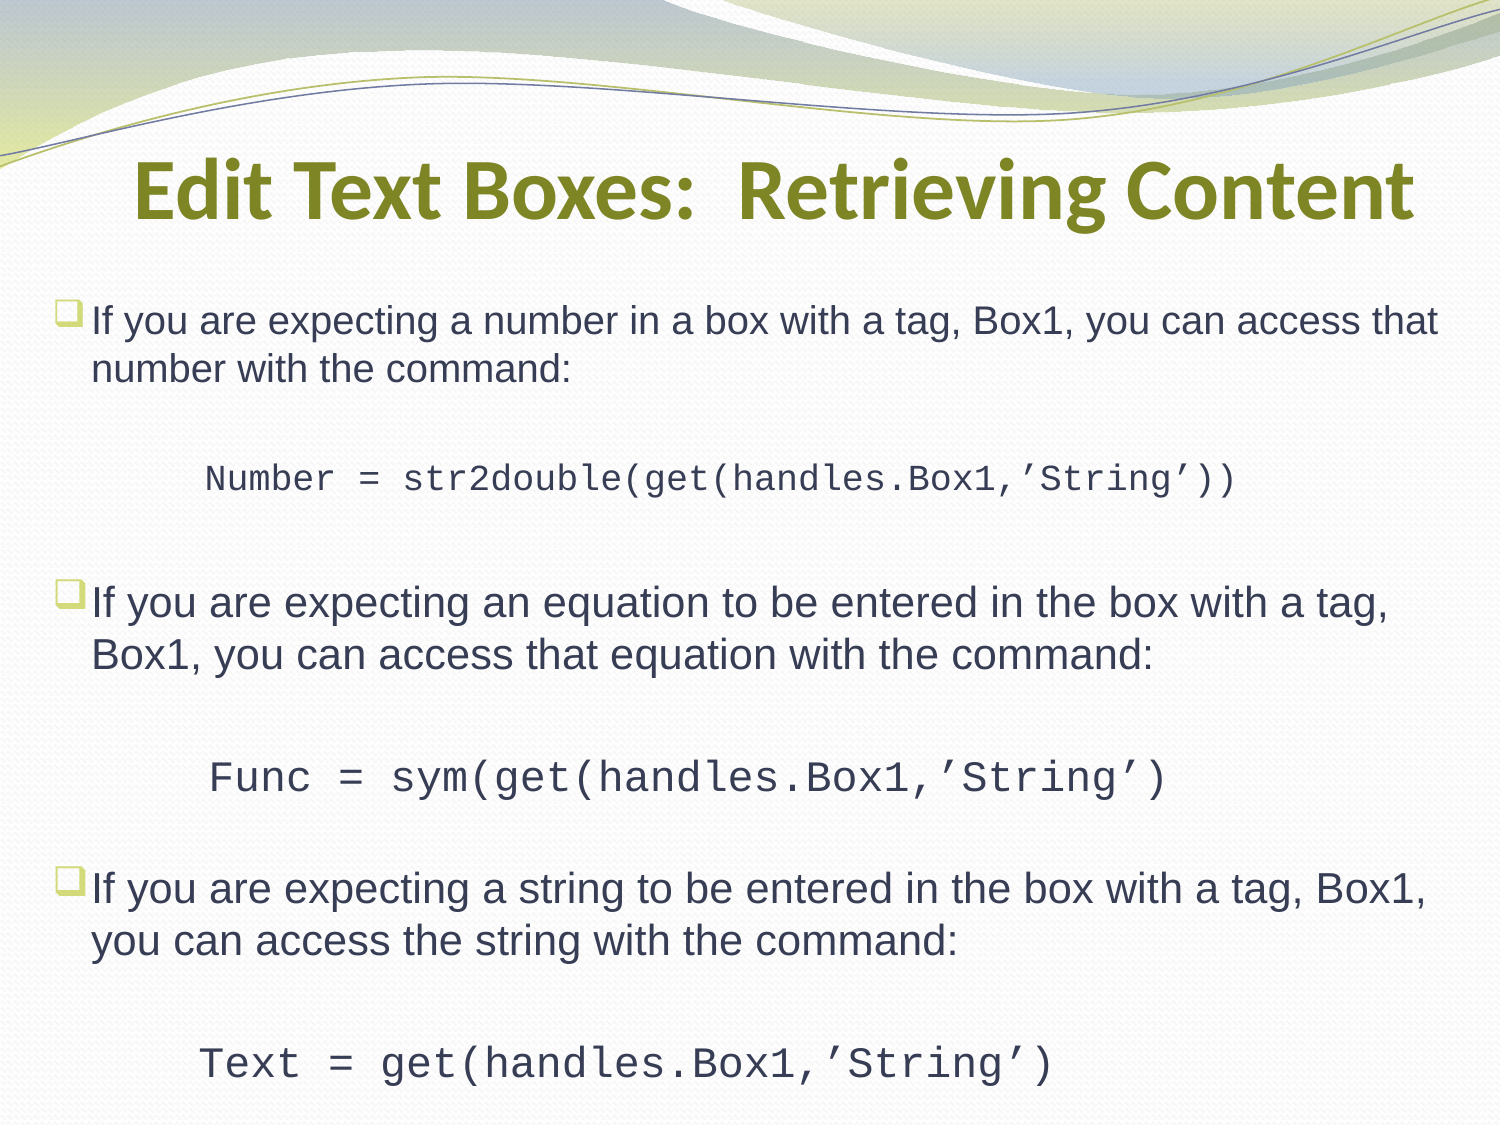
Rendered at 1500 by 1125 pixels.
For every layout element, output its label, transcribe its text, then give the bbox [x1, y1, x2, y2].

list If you are expecting a number in a box with a tag, Box1, you can access that number with the command: Number = str2double(get(handles.Box1,’String’)) If you are expecting an equation to be entered in the box with a tag, Box1, you can access that equation with the command: Func = sym(get(handles.Box1,’String’) If you are expecting a string to be entered in the box with a tag, Box1, you can access the string with the command: Text = get(handles.Box1,’String’) [37, 287, 1475, 1100]
title Edit Text Boxes: Retrieving Content [75, 50, 1475, 238]
